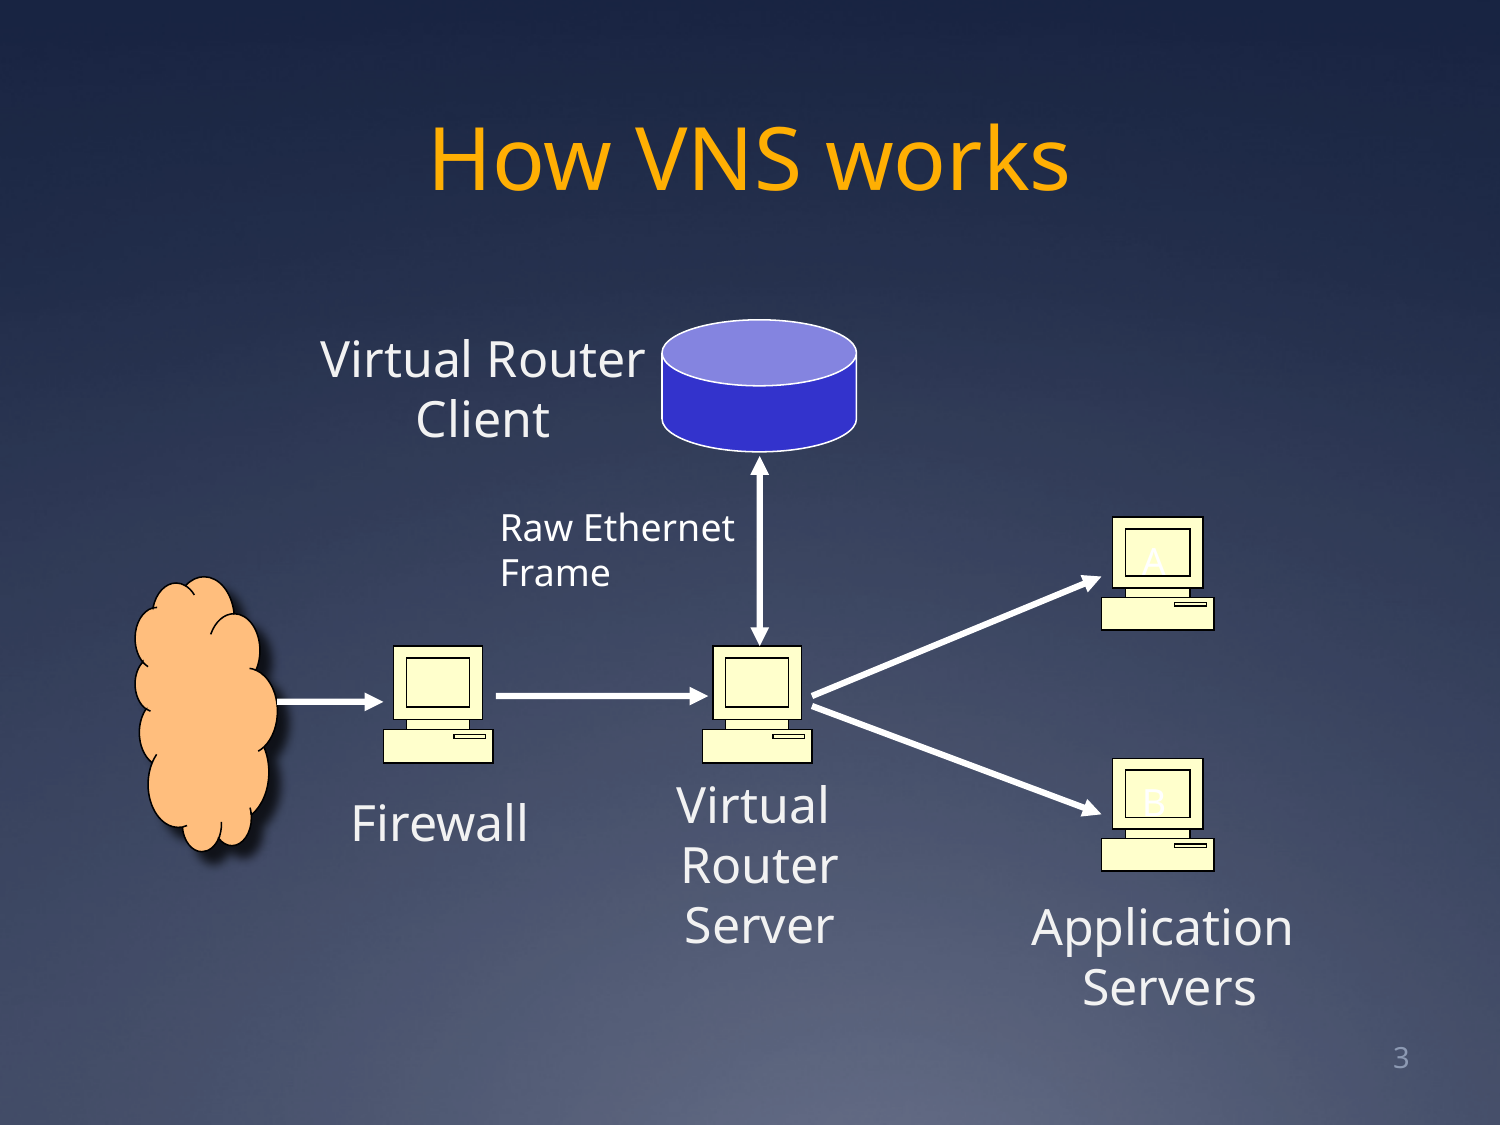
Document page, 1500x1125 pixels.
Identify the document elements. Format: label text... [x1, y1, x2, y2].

text_box [495, 689, 709, 703]
text_box Raw Ethernet Frame [484, 496, 760, 601]
text_box Virtual Router Client [305, 319, 662, 455]
text_box [811, 705, 1102, 816]
text_box A [1101, 517, 1215, 630]
slide_number 3 [1325, 1029, 1425, 1090]
text_box [753, 601, 766, 647]
text_box [811, 575, 1102, 697]
text_box Application Servers [1016, 887, 1323, 1023]
text_box Firewall [335, 783, 545, 859]
text_box [753, 456, 766, 496]
text_box [702, 646, 812, 763]
text_box [277, 695, 384, 709]
text_box Virtual Router Server [661, 766, 859, 961]
text_box B [1101, 758, 1215, 872]
title How VNS works [100, 95, 1400, 225]
text_box [135, 576, 278, 852]
text_box [383, 646, 493, 763]
text_box [662, 319, 857, 452]
